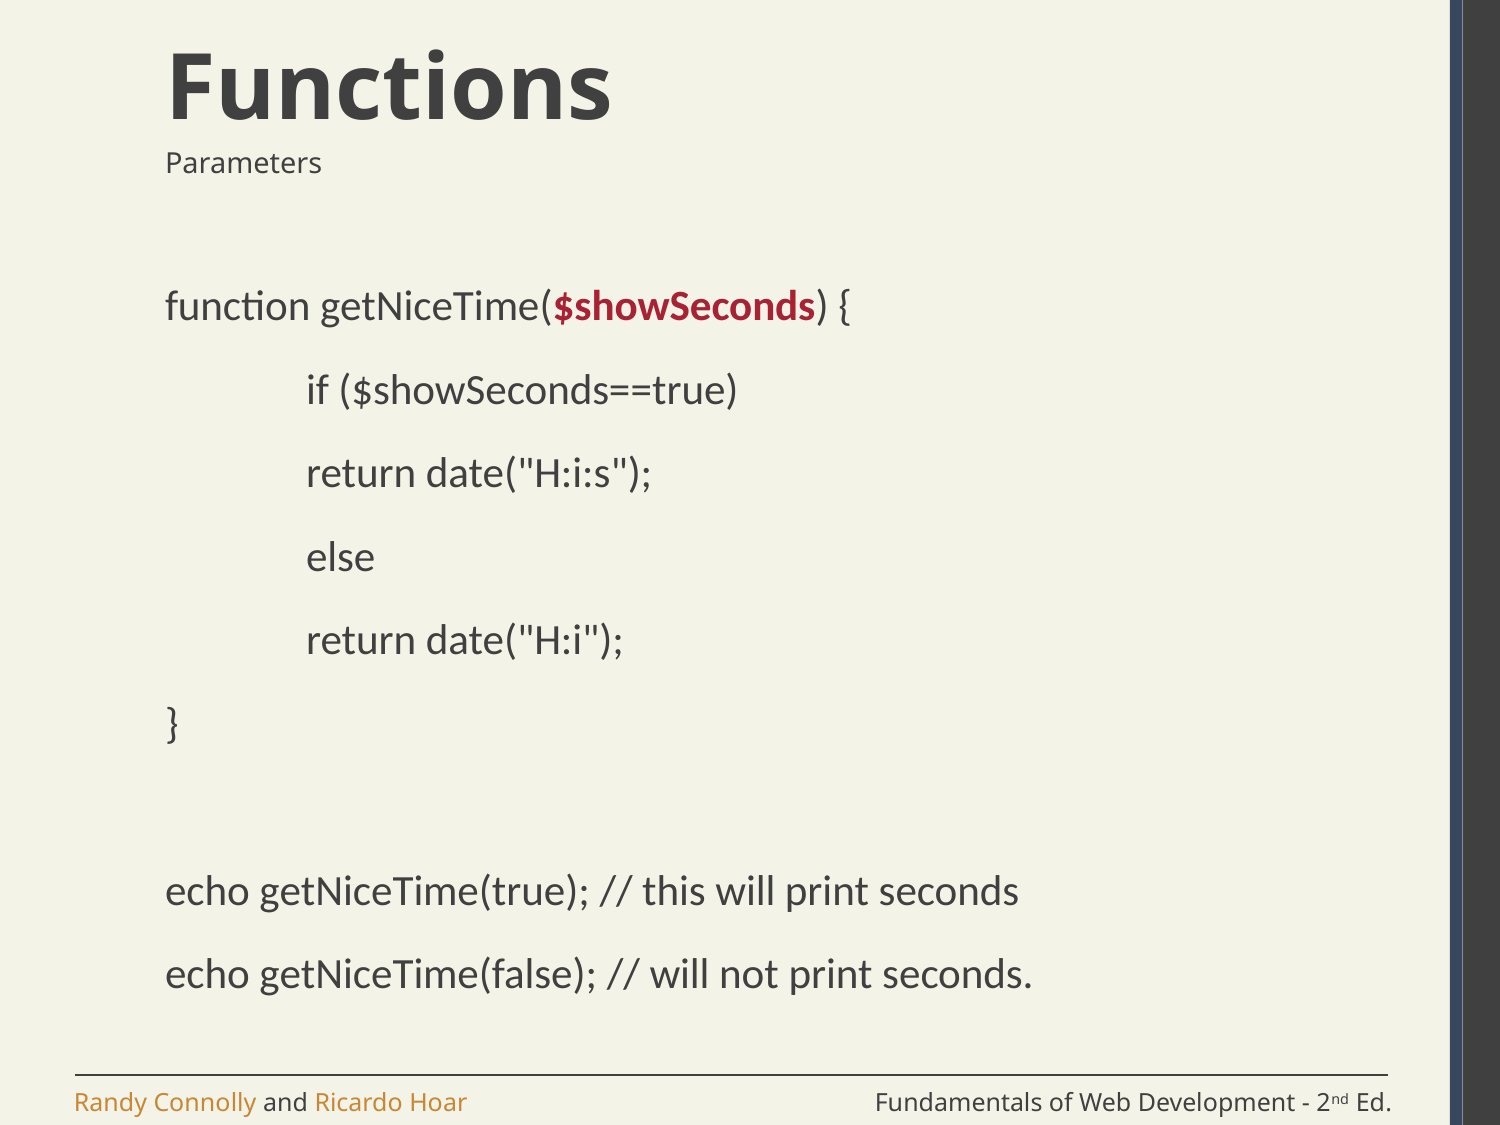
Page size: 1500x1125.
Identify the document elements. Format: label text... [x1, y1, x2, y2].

list Parameters [150, 137, 1200, 188]
list function getNiceTime($showSeconds) { if ($showSeconds==true) return date("H:i:s"); else return date("H:i"); } echo getNiceTime(true); // this will print seconds echo getNiceTime(false); // will not print seconds. [150, 270, 1200, 1013]
title Functions [150, 20, 1425, 188]
